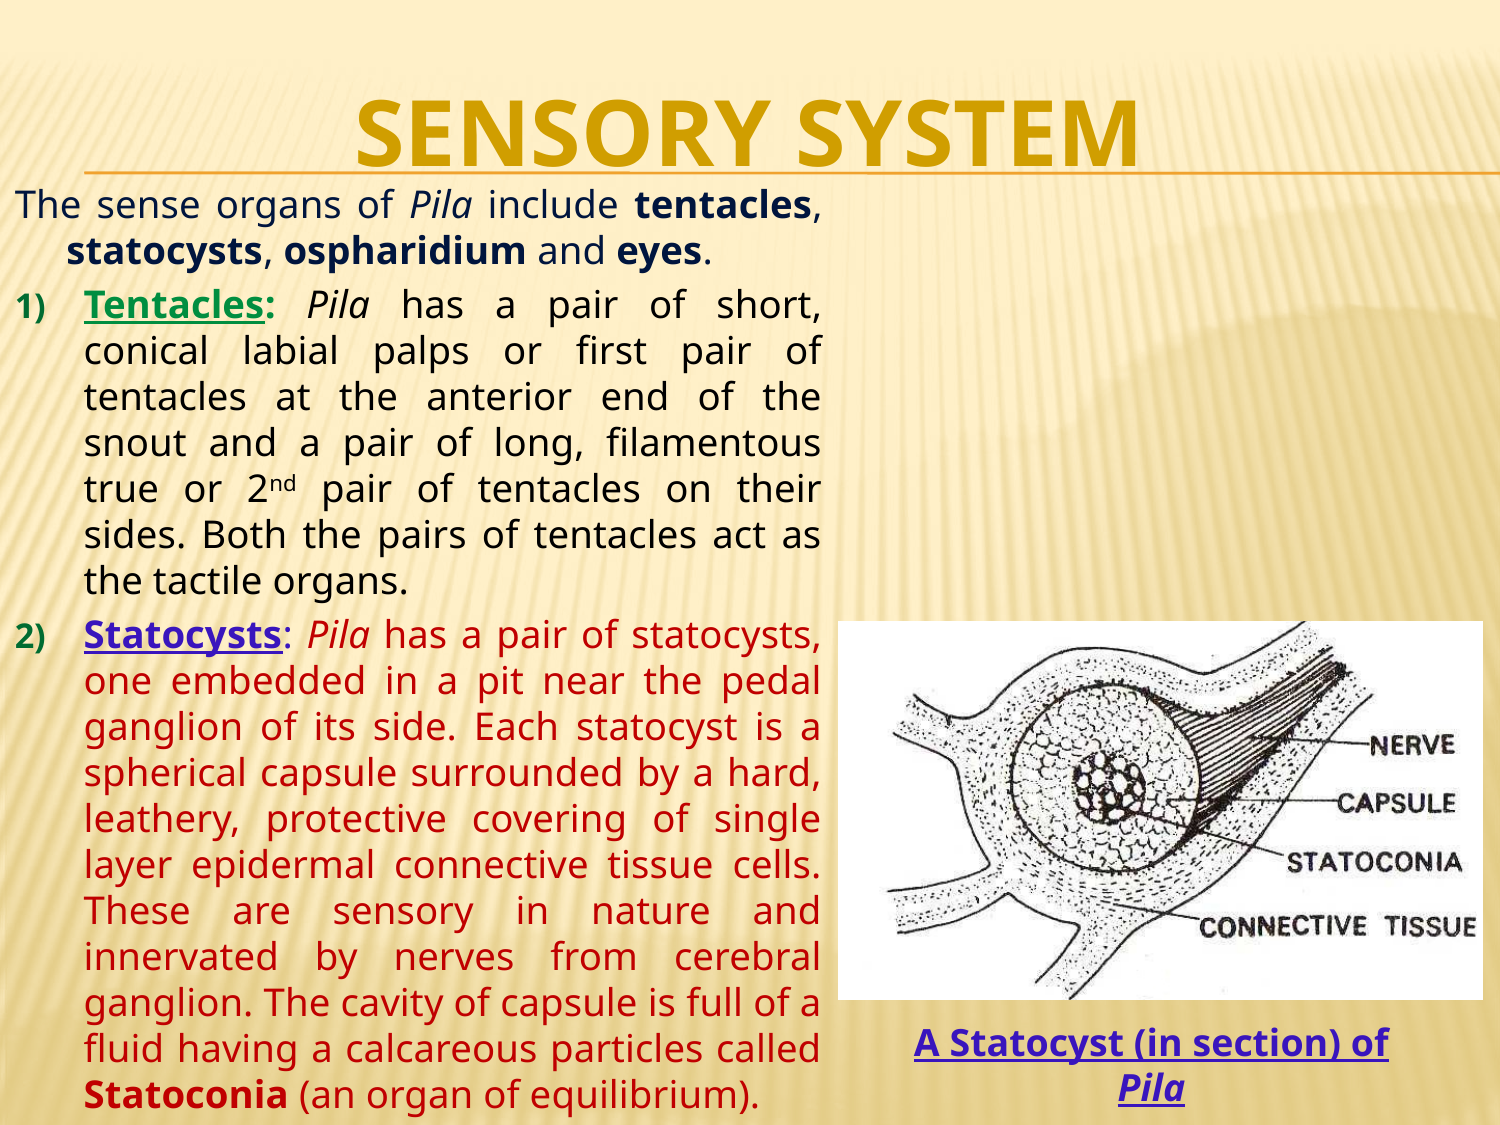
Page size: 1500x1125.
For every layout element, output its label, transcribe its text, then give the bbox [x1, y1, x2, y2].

list The sense organs of Pila include tentacles, statocysts, ospharidium and eyes. Tentacles: Pila has a pair of short, conical labial palps or first pair of tentacles at the anterior end of the snout and a pair of long, filamentous true or 2nd pair of tentacles on their sides. Both the pairs of tentacles act as the tactile organs. Statocysts: Pila has a pair of statocysts, one embedded in a pit near the pedal ganglion of its side. Each statocyst is a spherical capsule surrounded by a hard, leathery, protective covering of single layer epidermal connective tissue cells. These are sensory in nature and innervated by nerves from cerebral ganglion. The cavity of capsule is full of a fluid having a calcareous particles called Statoconia (an organ of equilibrium). [0, 172, 838, 1125]
text_box A Statocyst (in section) of Pila [891, 1018, 1412, 1117]
picture [837, 621, 1483, 1000]
title Sensory System [0, 62, 1500, 197]
